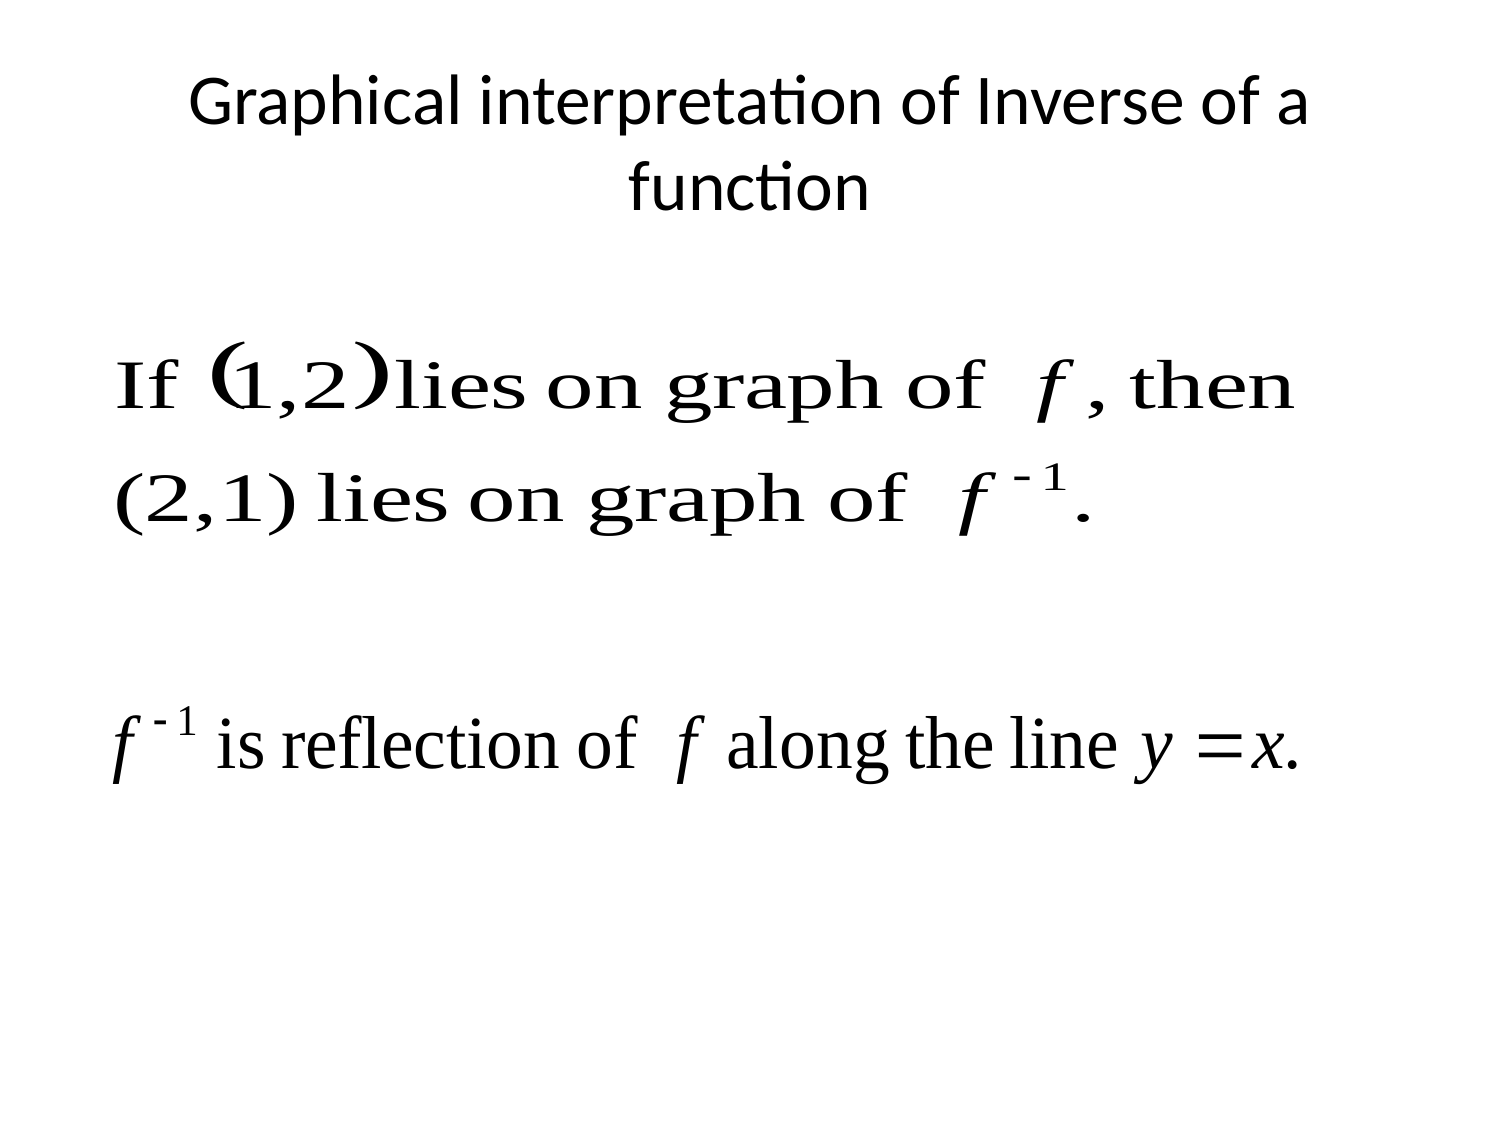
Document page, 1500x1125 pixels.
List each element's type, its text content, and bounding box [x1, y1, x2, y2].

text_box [87, 687, 1313, 801]
title Graphical interpretation of Inverse of a function [75, 45, 1425, 233]
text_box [99, 341, 1313, 551]
